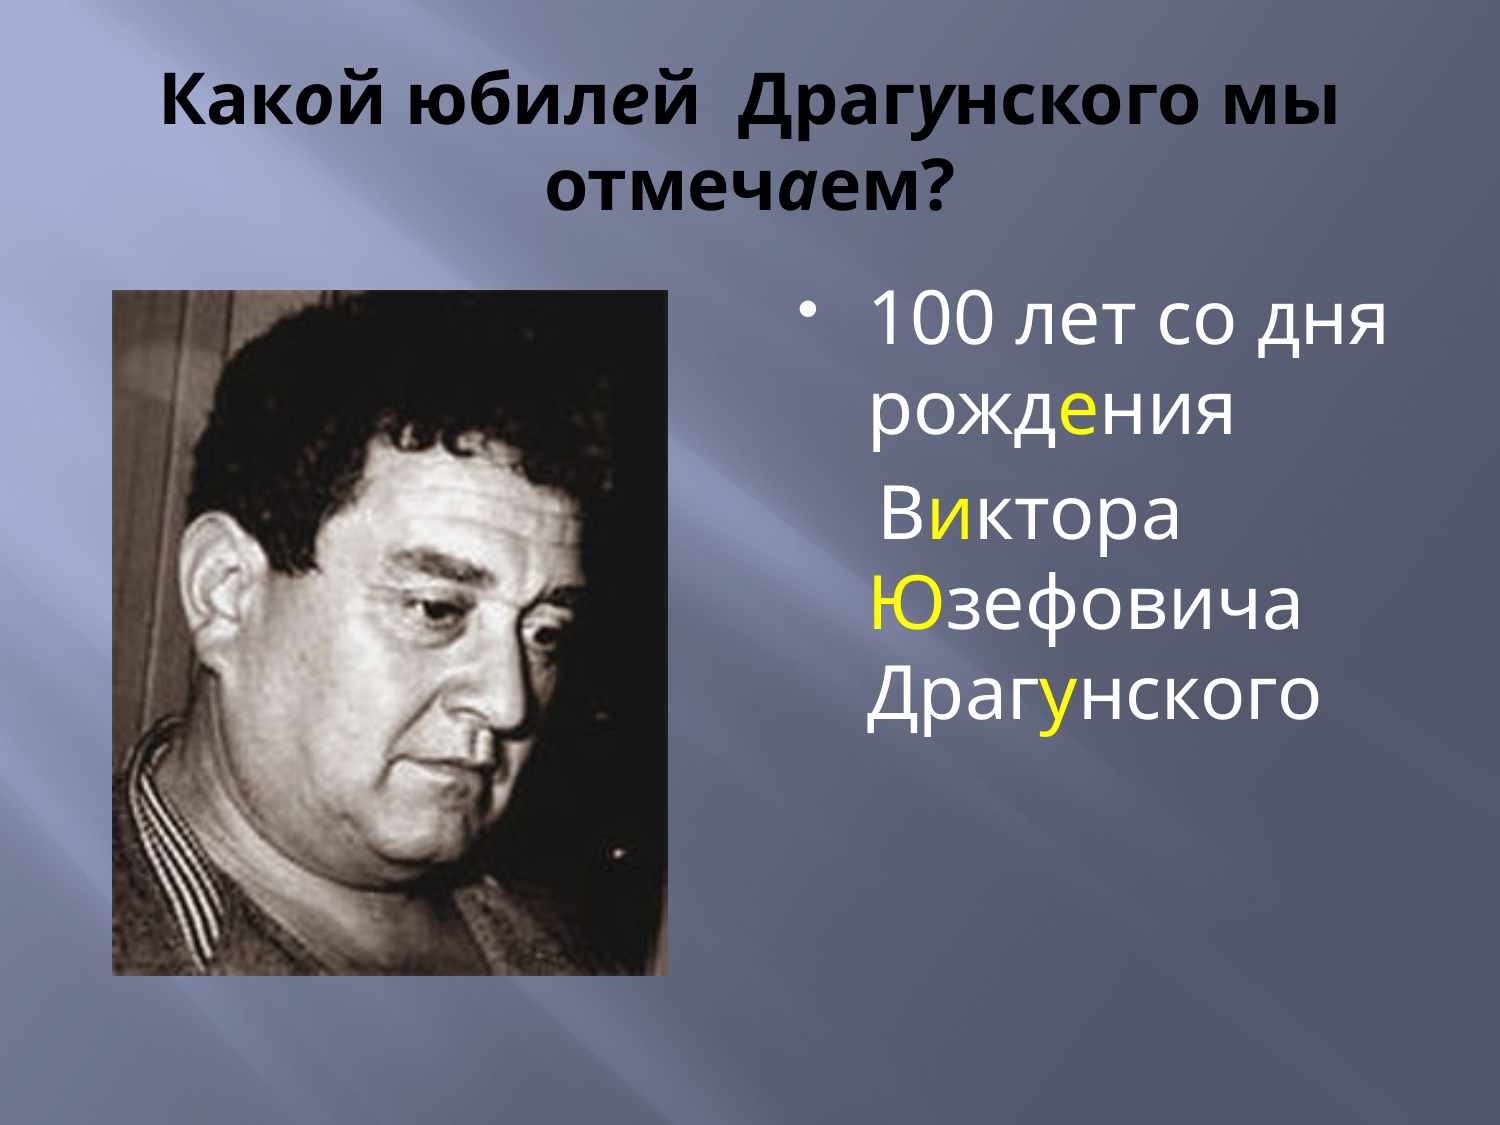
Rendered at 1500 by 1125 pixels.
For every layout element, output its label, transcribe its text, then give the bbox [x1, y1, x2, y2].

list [111, 290, 668, 977]
title Какой юбилей Драгунского мы отмечаем? [75, 45, 1425, 233]
list 100 лет со дня рождения Виктора Юзефовича Драгунского [762, 262, 1425, 1005]
